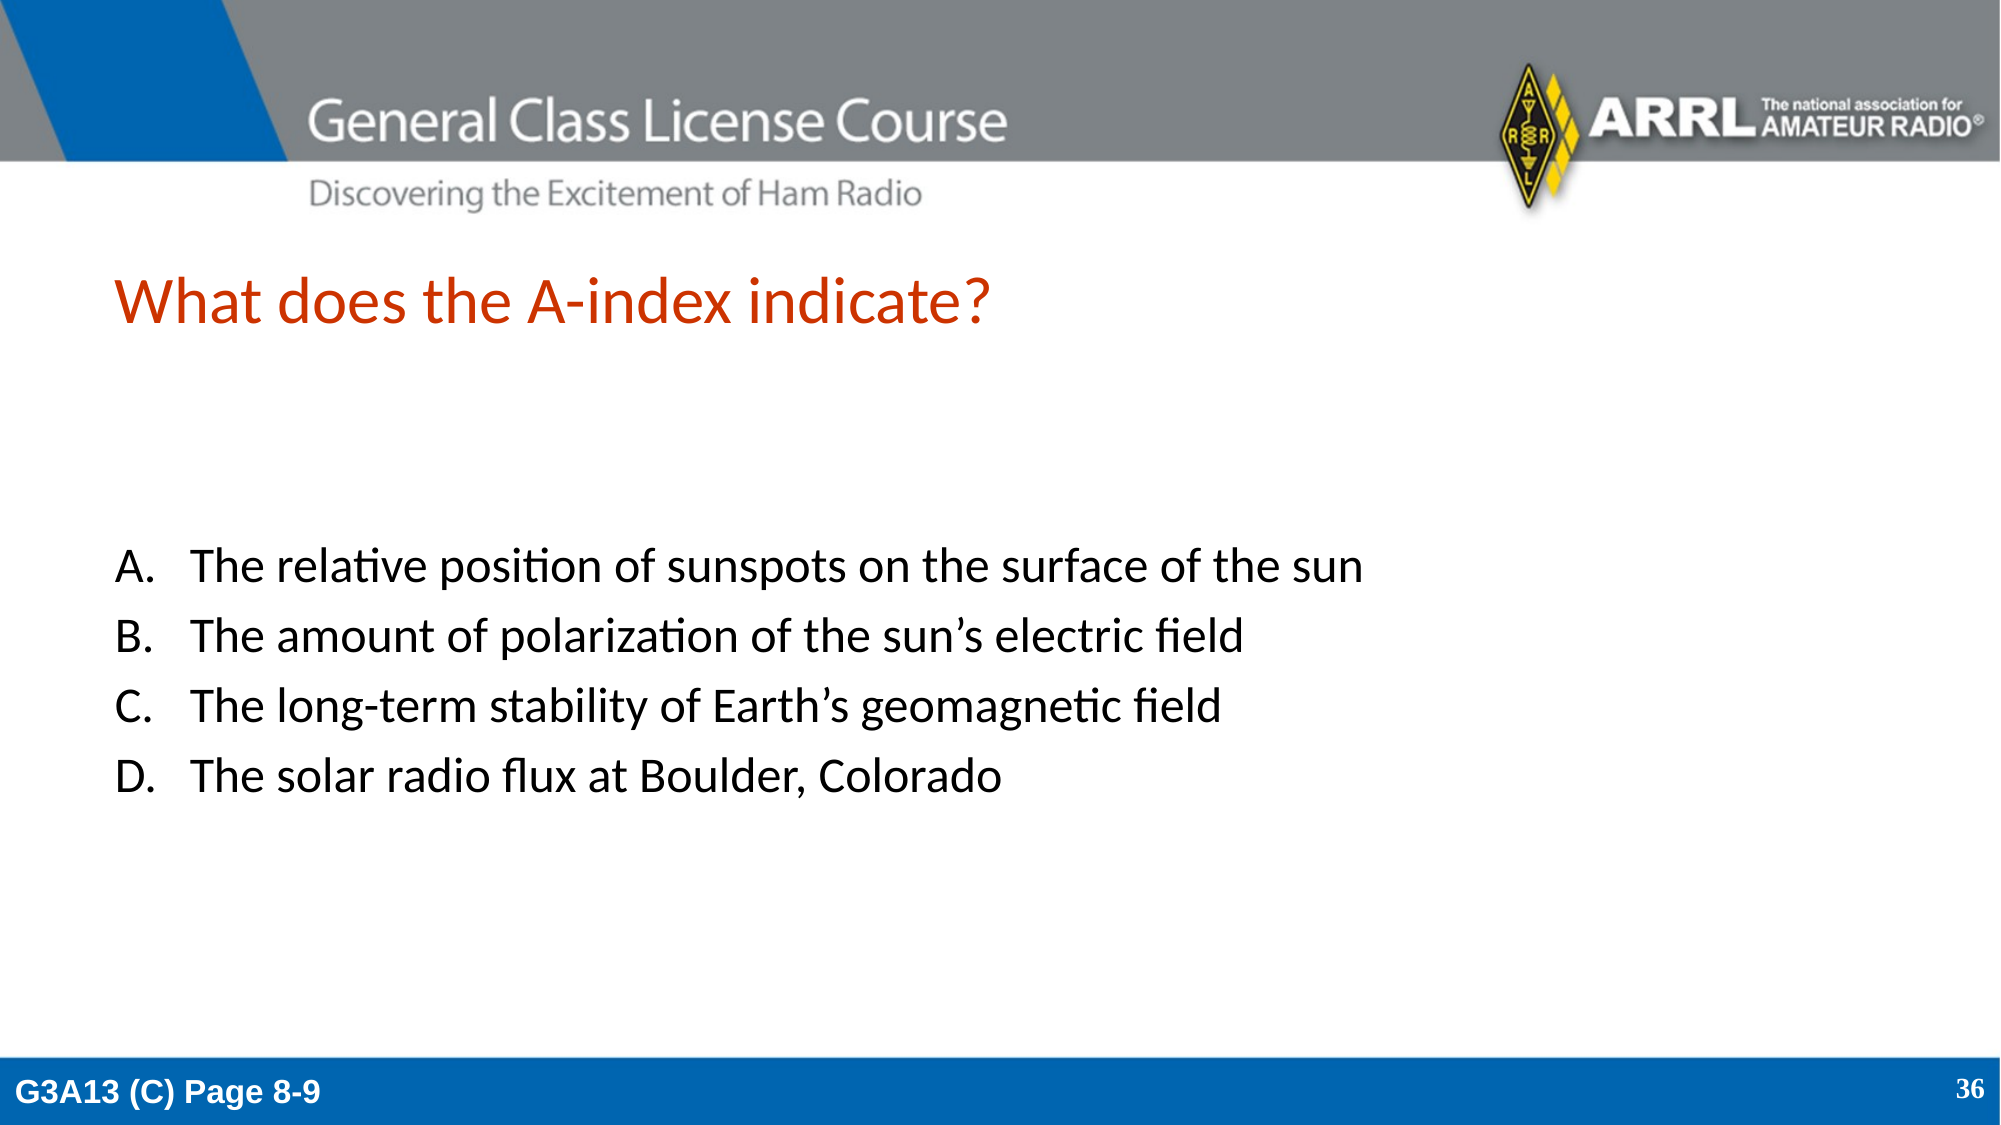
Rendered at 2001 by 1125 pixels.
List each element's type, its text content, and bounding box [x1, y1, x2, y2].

title What does the A-index indicate? [99, 249, 1900, 468]
text_box G3A13 (C) Page 8-9 [0, 1062, 1313, 1118]
picture [0, 0, 2001, 1125]
list The relative position of sunspots on the surface of the sun The amount of polarization of the sun’s electric field The long-term stability of Earth’s geomagnetic field The solar radio flux at Boulder, Colorado [99, 525, 1900, 1005]
text_box 36 [1875, 1062, 2000, 1113]
